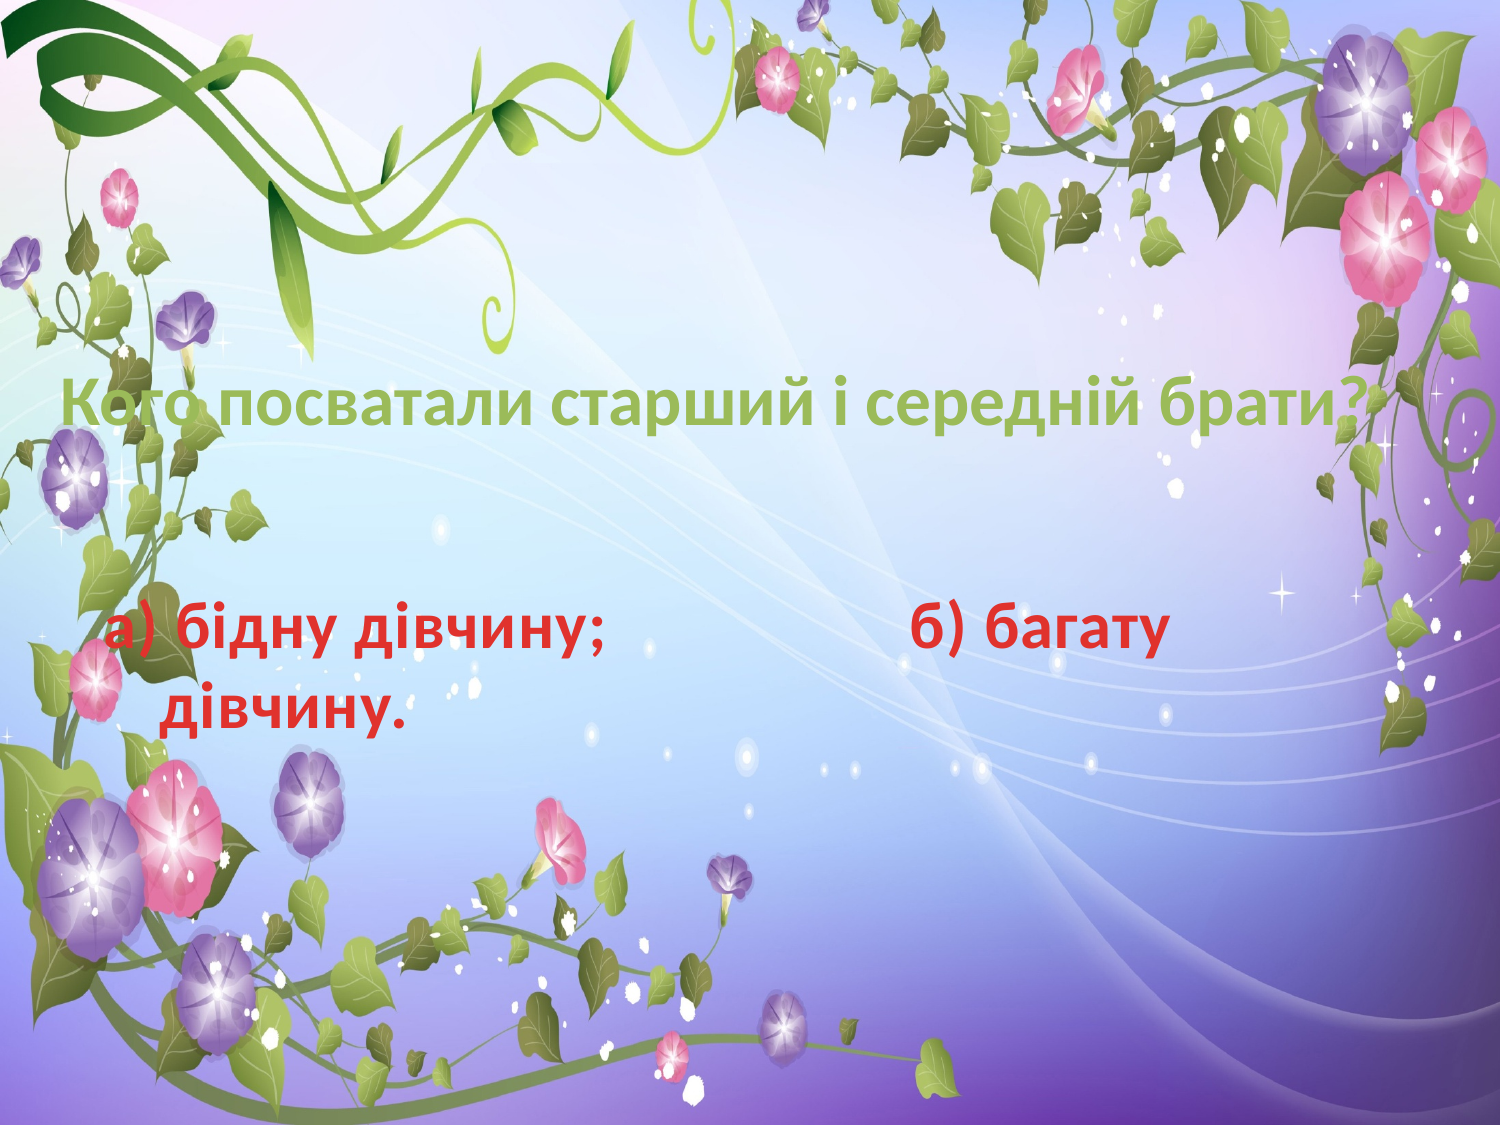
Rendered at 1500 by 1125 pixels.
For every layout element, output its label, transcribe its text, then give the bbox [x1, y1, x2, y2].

list а) бідну дівчину; б) багату дівчину. [88, 574, 1439, 1125]
picture [0, 0, 1500, 1125]
title Кого посватали старший і середній брати? [41, 302, 1392, 491]
